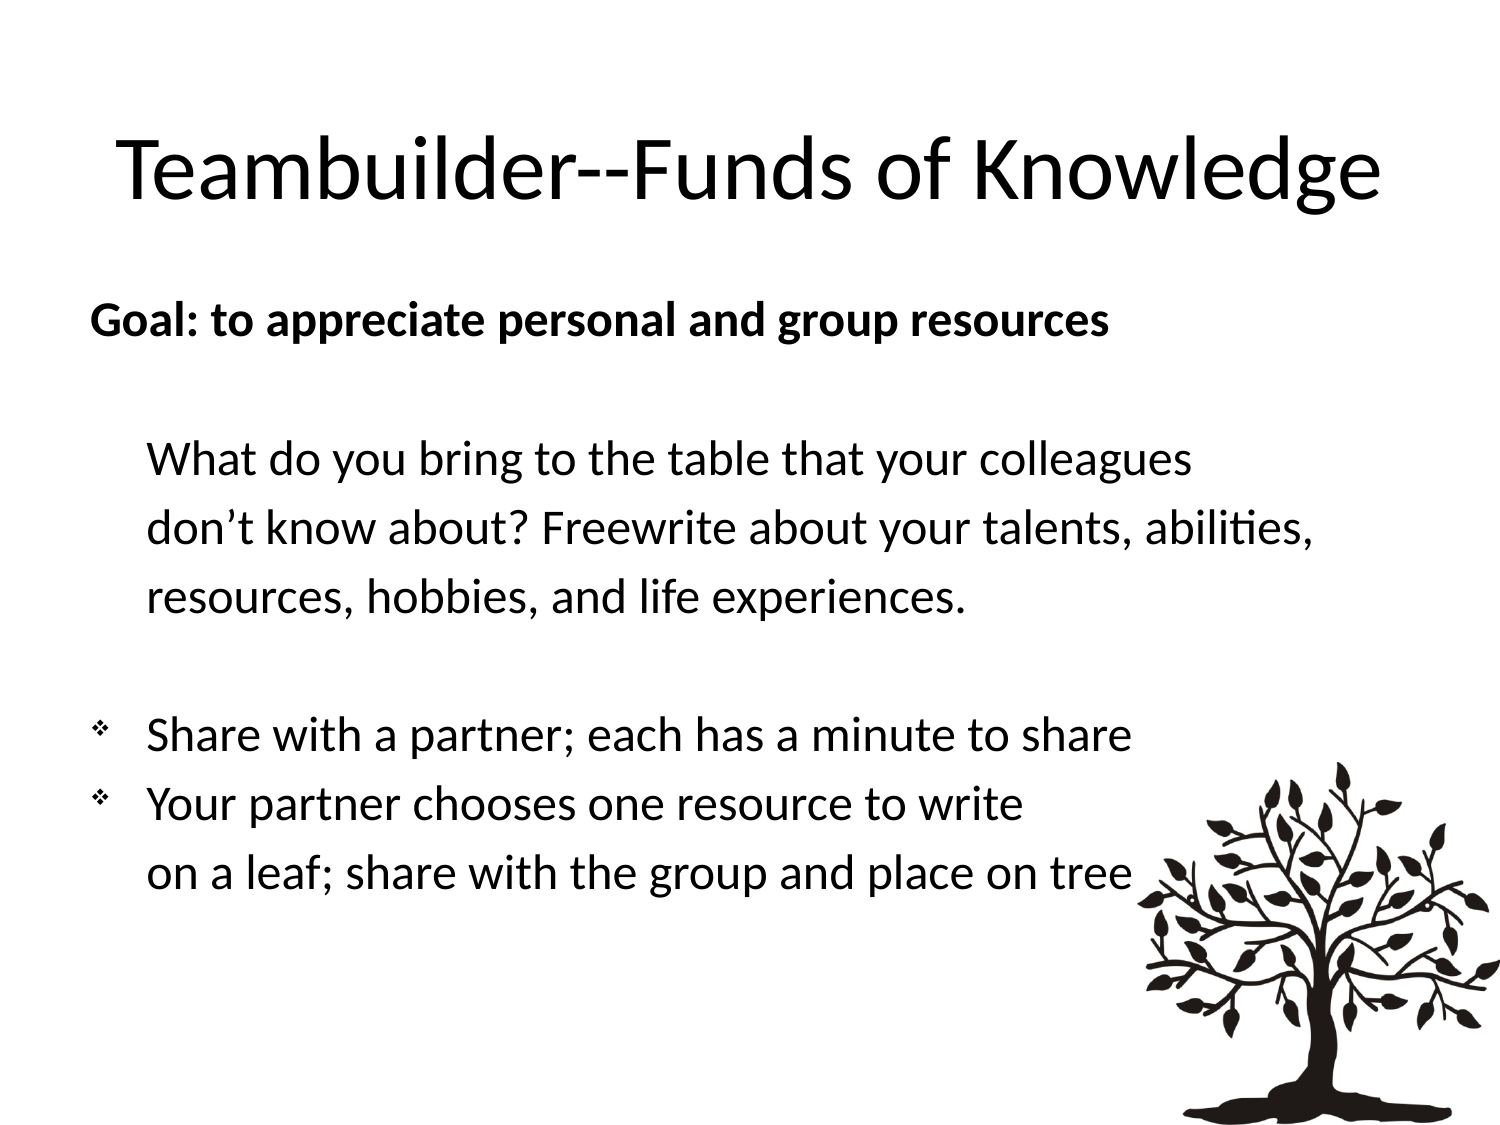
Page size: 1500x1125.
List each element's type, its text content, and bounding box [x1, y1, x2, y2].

picture [1137, 762, 1500, 1125]
title Teambuilder--Funds of Knowledge [75, 45, 1425, 233]
list Goal: to appreciate personal and group resources What do you bring to the table that your colleagues don’t know about? Freewrite about your talents, abilities, resources, hobbies, and life experiences. Share with a partner; each has a minute to share Your partner chooses one resource to write on a leaf; share with the group and place on tree [75, 262, 1425, 1078]
